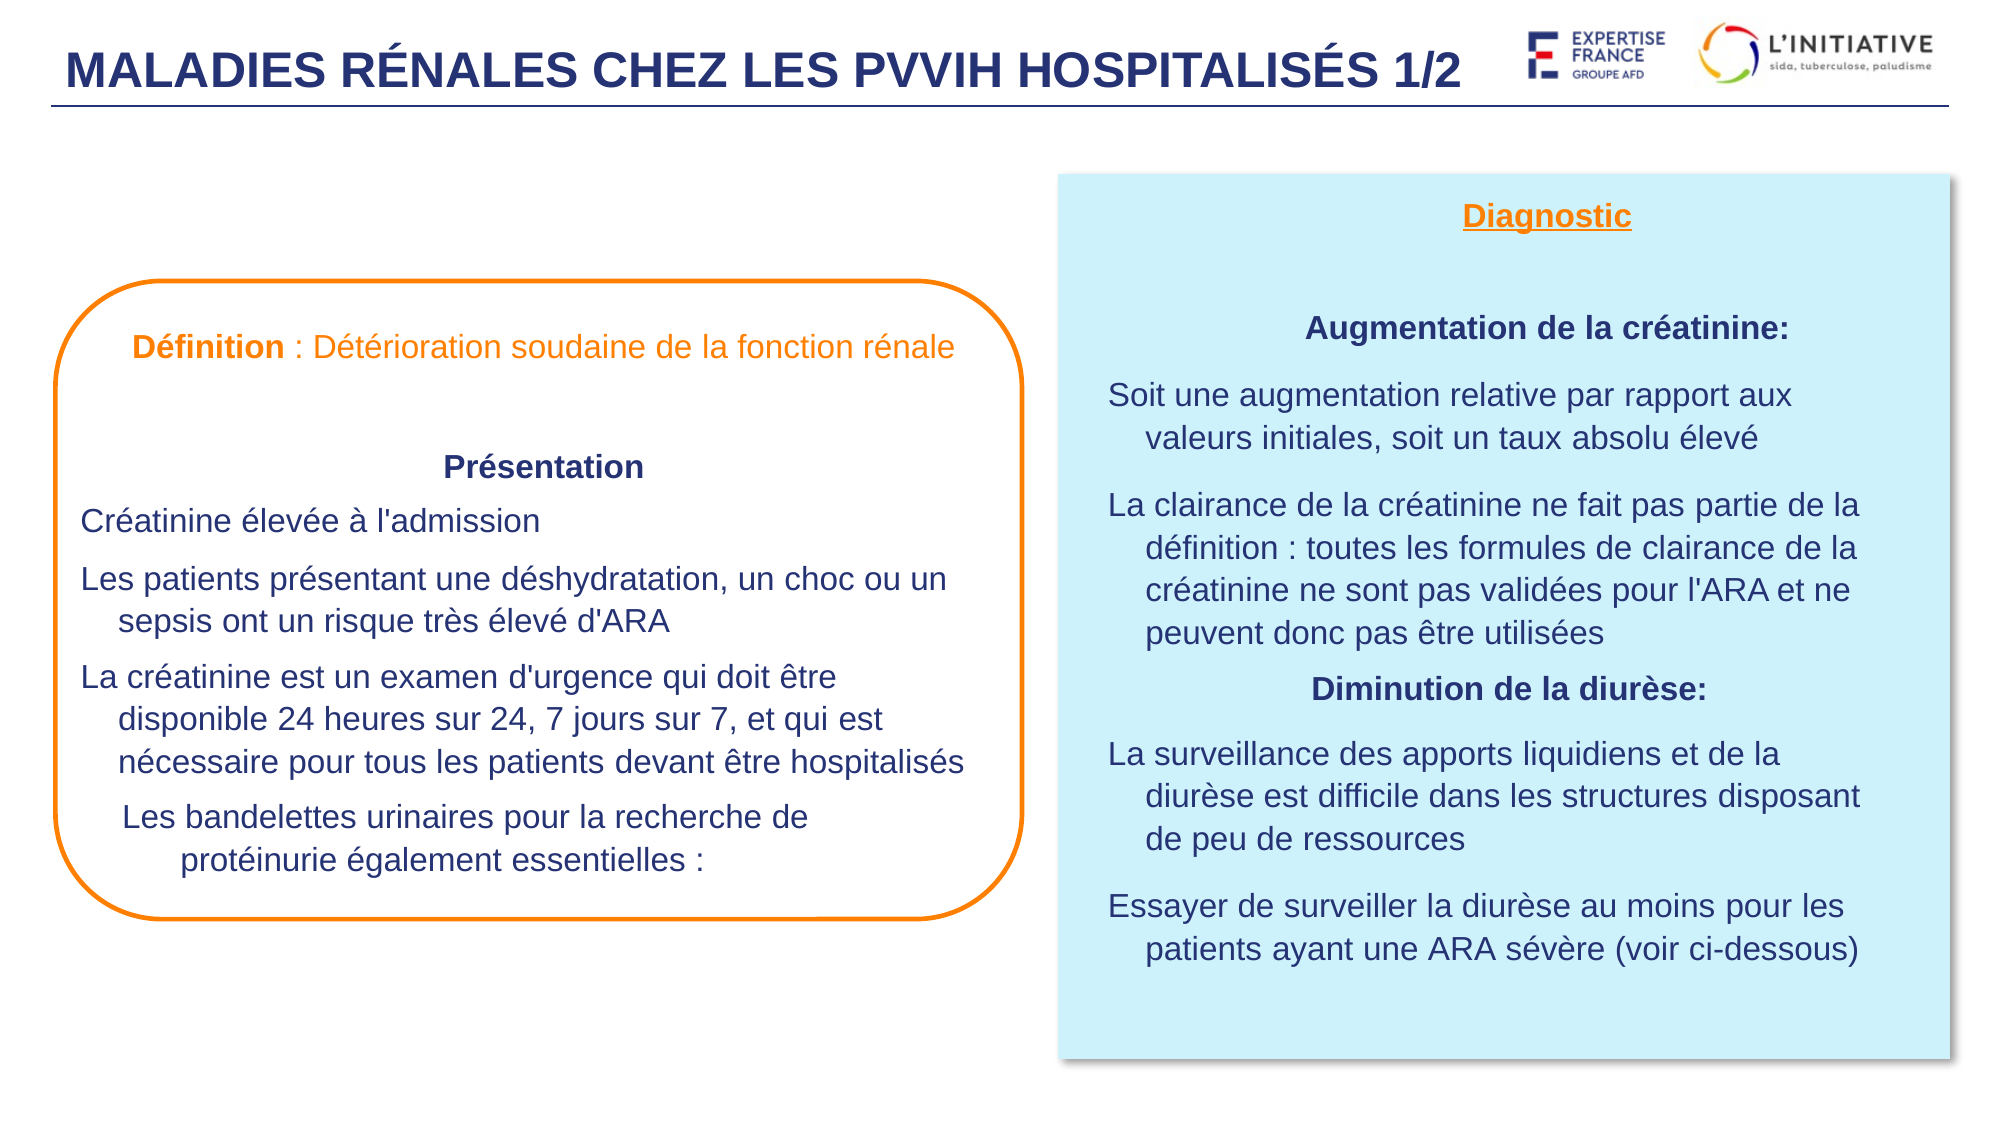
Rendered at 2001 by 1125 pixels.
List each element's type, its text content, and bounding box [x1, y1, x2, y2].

picture [1514, 0, 1956, 106]
text_box Diagnostic Augmentation de la créatinine: Soit une augmentation relative par rapport aux valeurs initiales, soit un taux absolu élevé La clairance de la créatinine ne fait pas partie de la définition : toutes les formules de clairance de la créatinine ne sont pas validées pour l'ARA et ne peuvent donc pas être utilisées Diminution de la diurèse: La surveillance des apports liquidiens et de la diurèse est difficile dans les structures disposant de peu de ressources Essayer de surveiller la diurèse au moins pour les patients ayant une ARA sévère (voir ci-dessous) [1078, 186, 1950, 975]
text_box [54, 279, 1024, 921]
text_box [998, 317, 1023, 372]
text_box [1058, 174, 1950, 1059]
text_box Définition : Détérioration soudaine de la fonction rénale Présentation Créatinine élevée à l'admission Les patients présentant une déshydratation, un choc ou un sepsis ont un risque très élevé d'ARA La créatinine est un examen d'urgence qui doit être disponible 24 heures sur 24, 7 jours sur 7, et qui est nécessaire pour tous les patients devant être hospitalisés Les bandelettes urinaires pour la recherche de protéinurie également essentielles : [50, 317, 81, 885]
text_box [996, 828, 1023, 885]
title Maladies rénales chez les PVVIH hospitalisés 1/2 [50, 15, 1950, 106]
